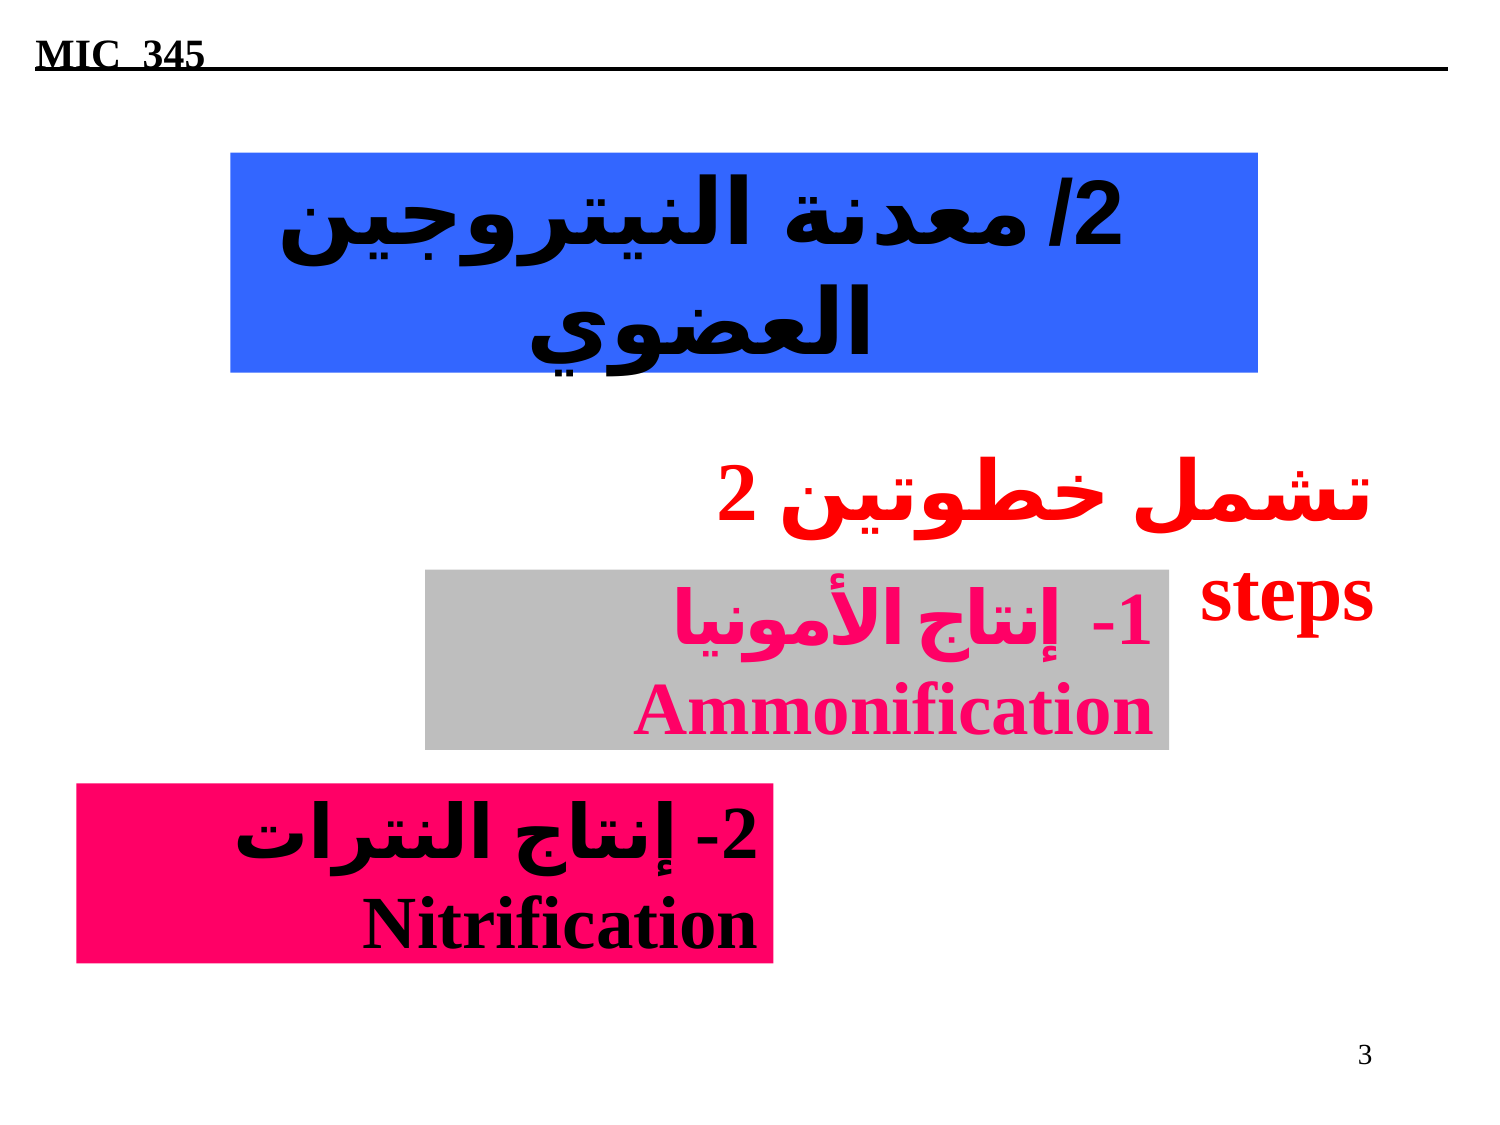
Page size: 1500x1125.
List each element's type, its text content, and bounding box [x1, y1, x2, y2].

text_box تشمل خطوتين 2 steps [711, 437, 1377, 638]
text_box MIC 345 [33, 27, 207, 78]
text_box 2- إنتاج النترات Nitrification [76, 783, 774, 964]
text_box 2/ معدنة النيتروجين العضوي [230, 152, 1258, 373]
slide_number 3 [1341, 1035, 1377, 1125]
text_box 1- إنتاج الأمونيا Ammonification [425, 569, 1170, 750]
